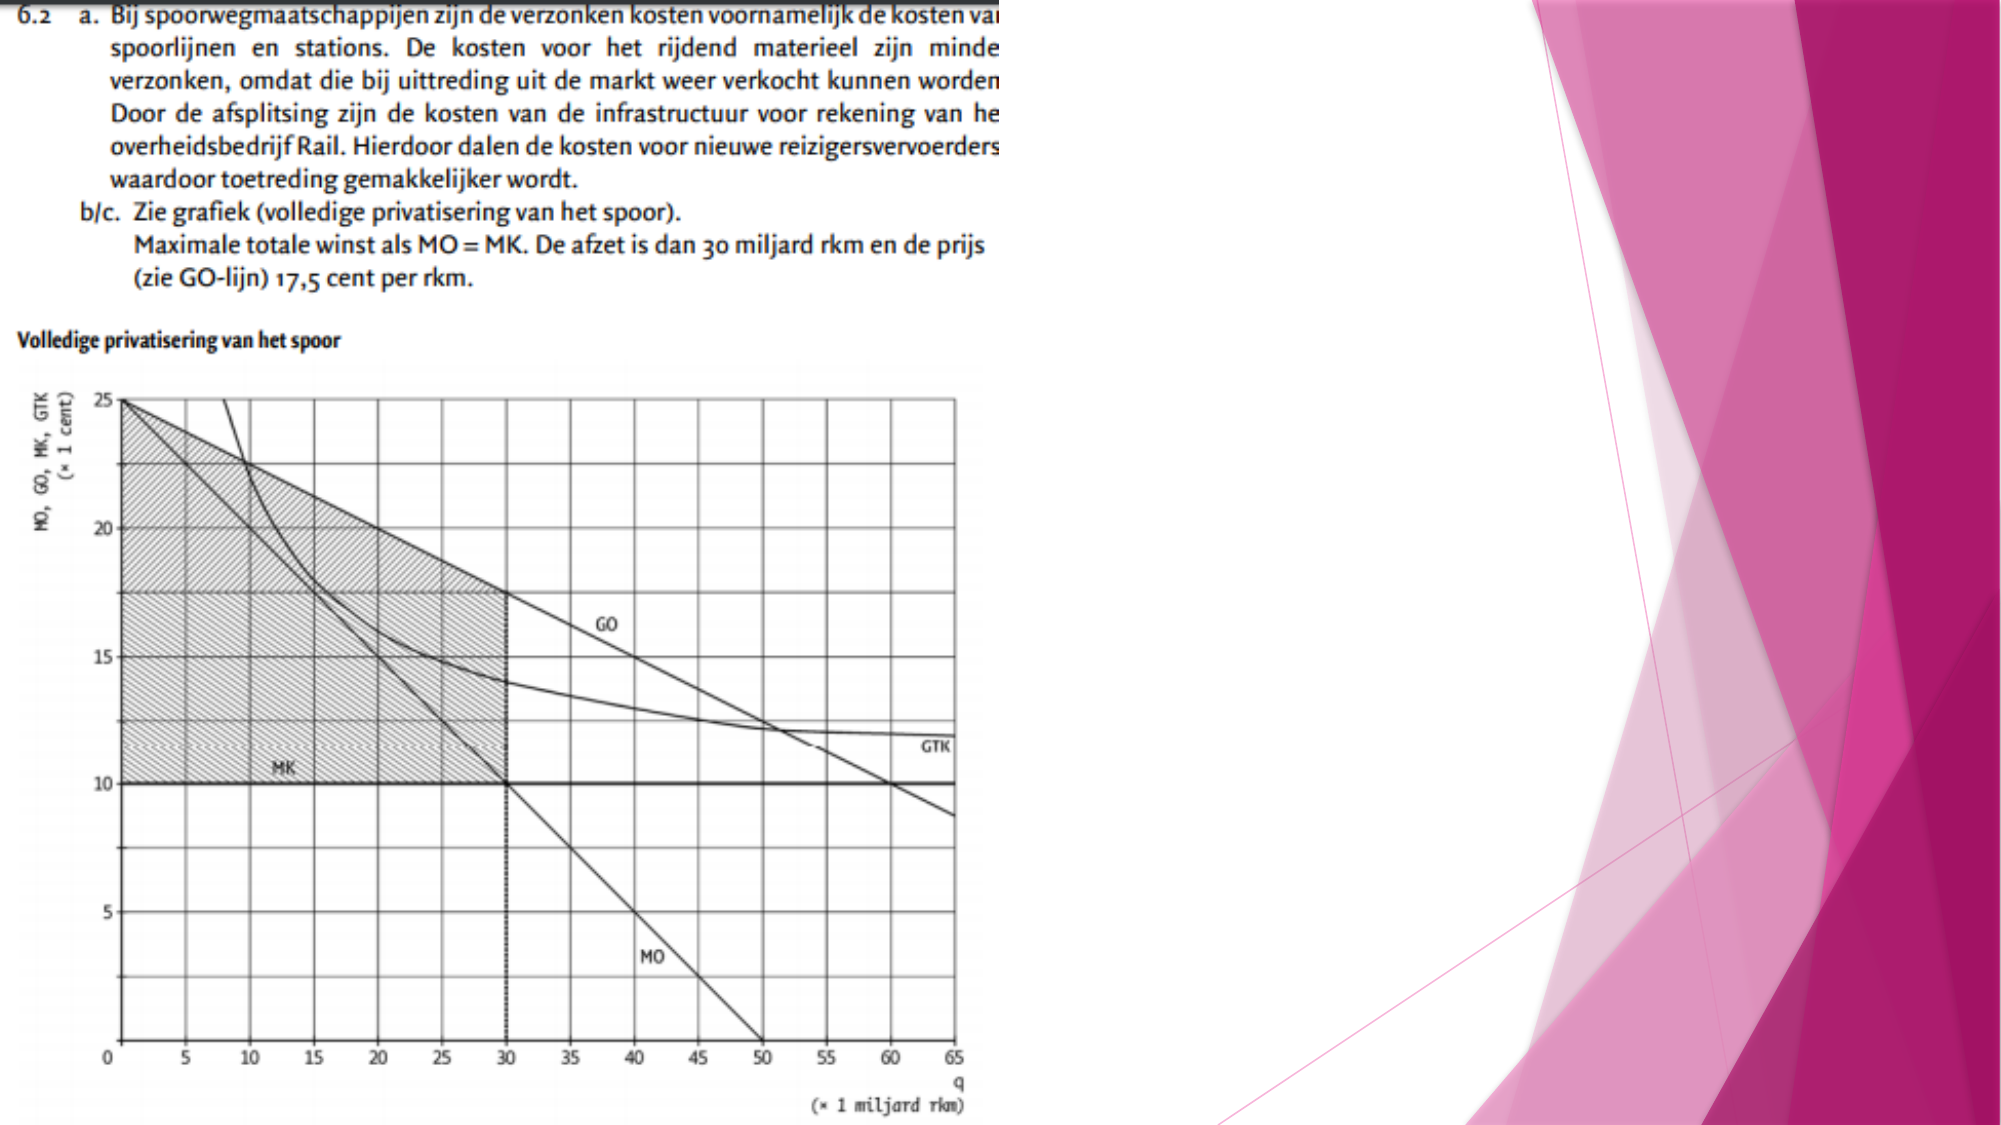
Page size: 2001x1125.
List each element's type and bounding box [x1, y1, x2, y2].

picture [0, 0, 1000, 1125]
